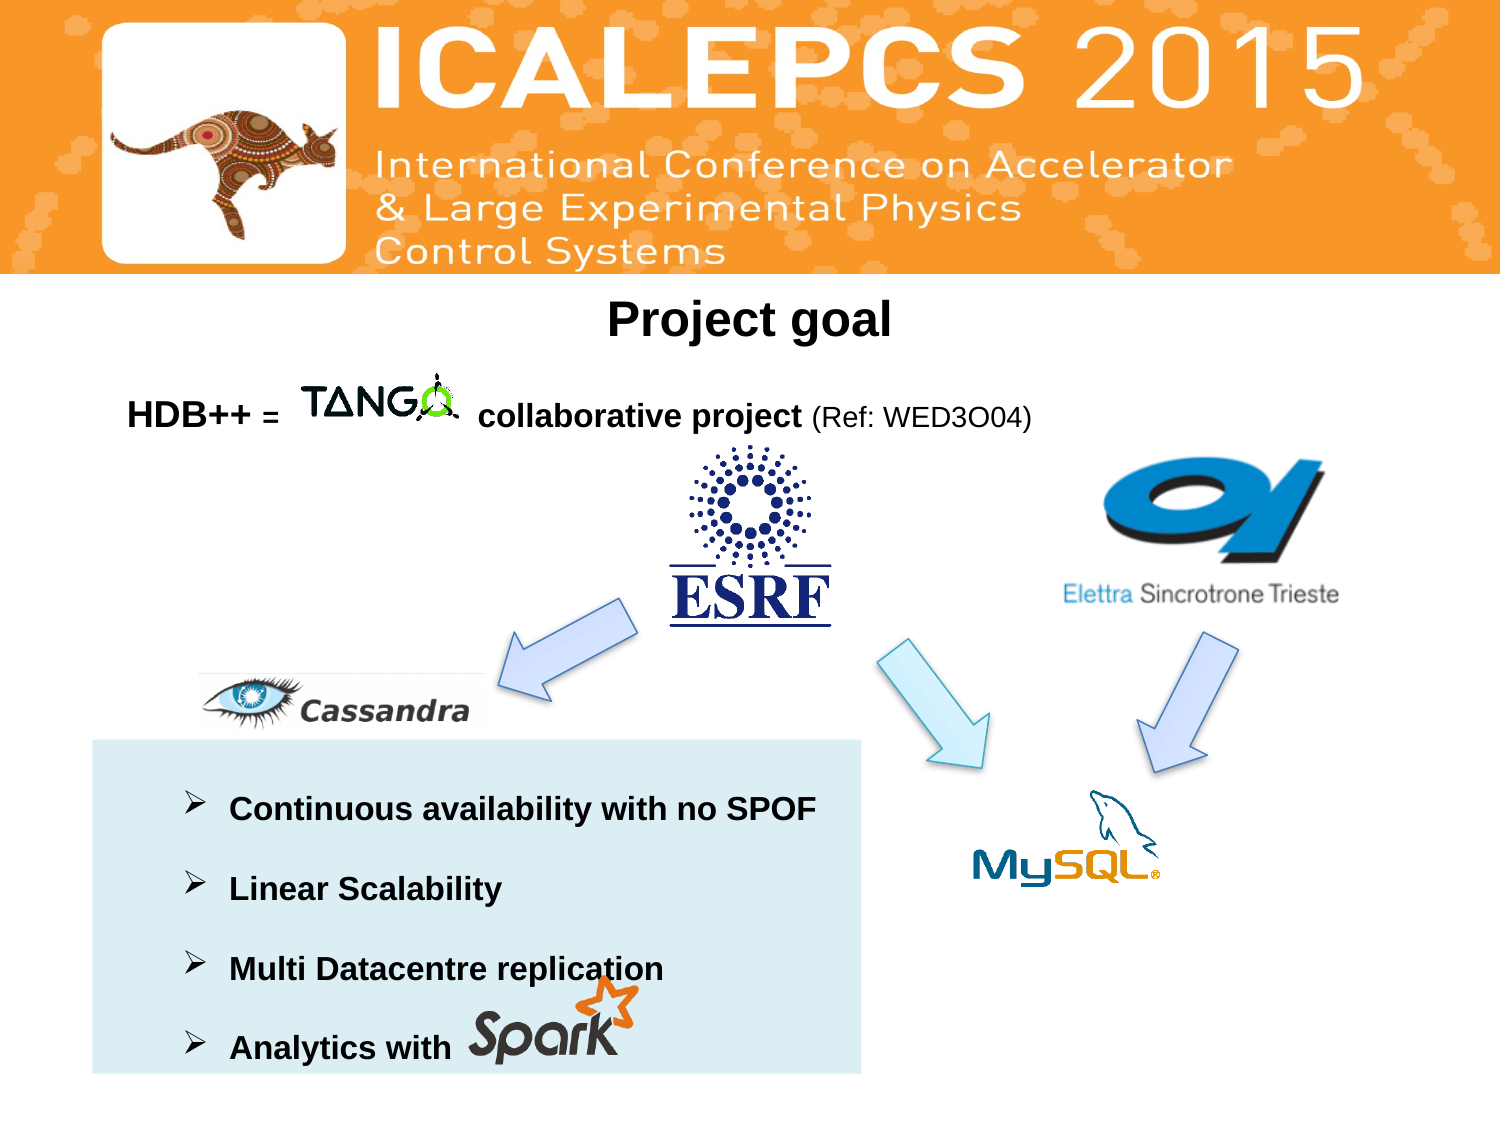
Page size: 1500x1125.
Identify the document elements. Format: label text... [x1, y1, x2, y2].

text_box Continuous availability with no SPOF Linear Scalability Multi Datacentre replication Analytics with [92, 739, 862, 1074]
text_box [497, 597, 639, 703]
picture [0, 0, 1500, 275]
picture [659, 437, 841, 634]
picture [1058, 444, 1345, 611]
text_box [1136, 631, 1240, 774]
text_box HDB++ = collaborative project (Ref: WED3O04) [112, 338, 1478, 443]
picture [973, 790, 1161, 887]
picture [466, 972, 640, 1066]
picture [197, 610, 486, 796]
text_box Project goal [550, 283, 950, 338]
picture [300, 373, 459, 421]
text_box [876, 638, 991, 770]
